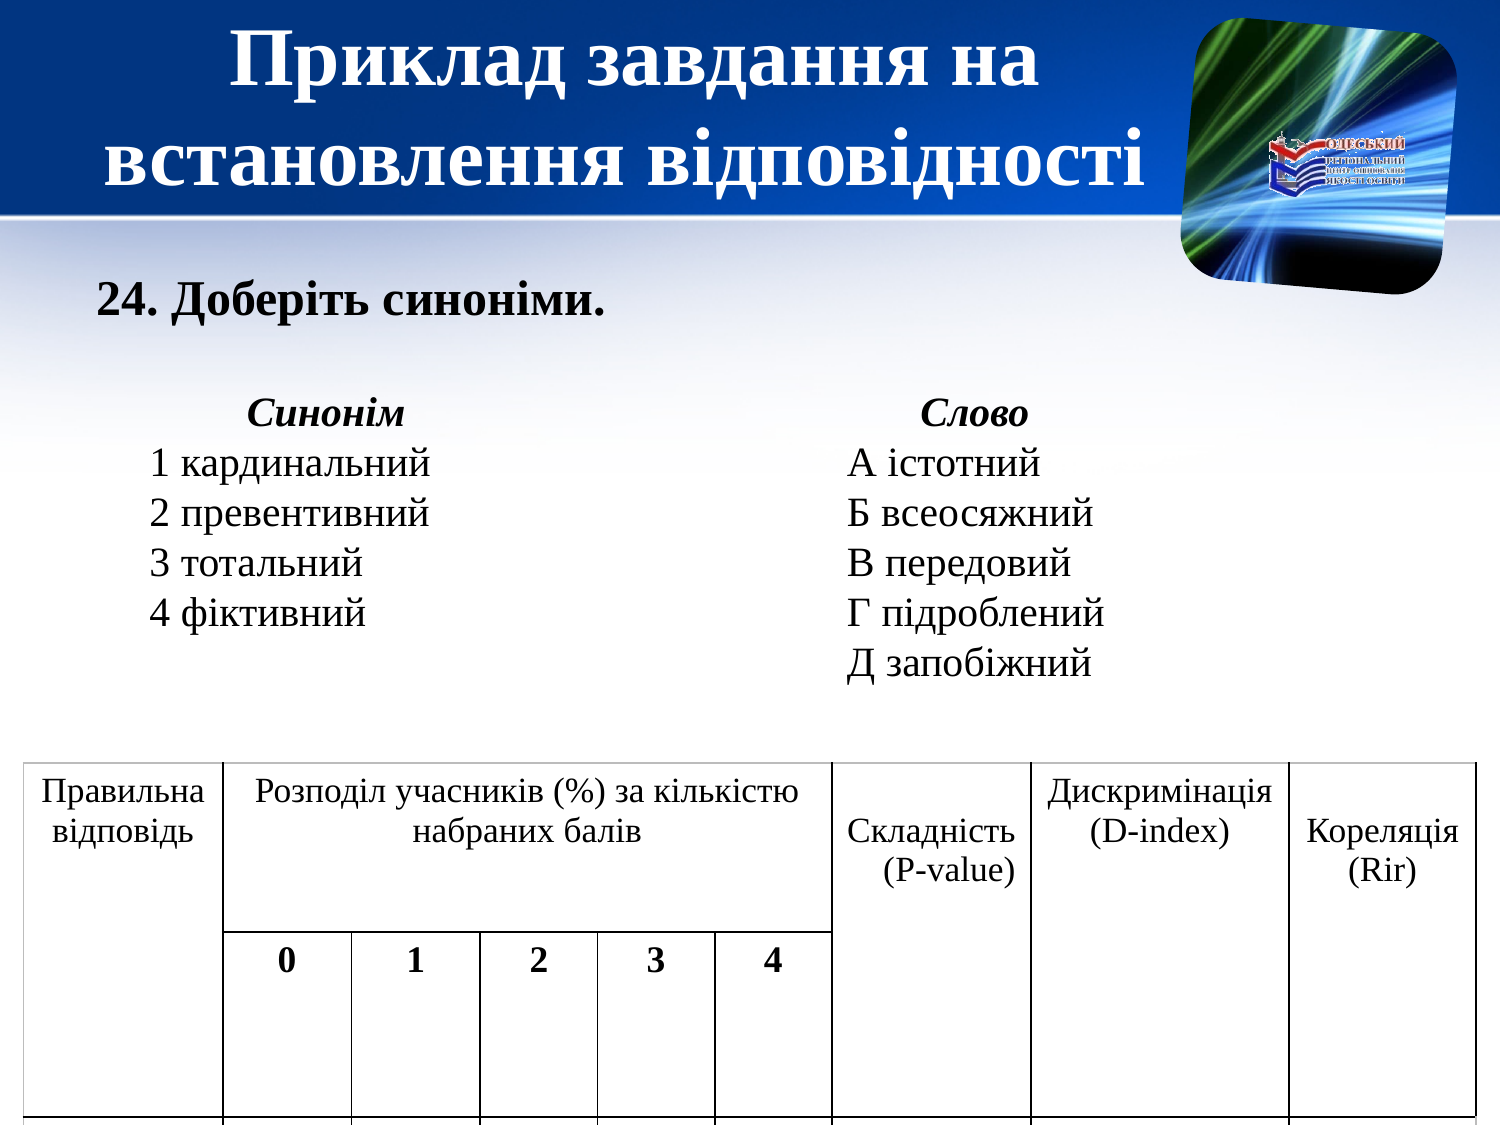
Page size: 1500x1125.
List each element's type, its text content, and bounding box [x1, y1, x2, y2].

table_cell 50,95 [1032, 1118, 1288, 1125]
table_cell 4 [716, 933, 831, 1116]
table_cell 2 [481, 933, 597, 1116]
text_box 24. Доберіть синоніми. Синонім Слово 1 кардинальний А істотний 2 превентивний Б всеосяжний 3 тотальний В передовий 4 фіктивний Г підроблений Д запобіжний [82, 257, 1348, 693]
table_cell 14,97 [598, 1118, 714, 1125]
picture [0, 0, 1500, 1125]
table_cell 1 [352, 933, 479, 1116]
table_header Кореляція (Rir) [1290, 764, 1475, 1116]
table_cell 24,47 [481, 1118, 597, 1125]
table_cell 22,99 [716, 1118, 831, 1125]
table_cell 0 [224, 933, 351, 1116]
table_cell 52,55 [833, 1118, 1030, 1125]
table_header Розподіл учасників (%) за кількістю набраних балів [224, 764, 831, 931]
table_header Дискримінація (D-index) [1032, 764, 1288, 1116]
table_cell АДБГ [24, 1118, 222, 1125]
table_cell 24,41 [352, 1118, 479, 1125]
table_header Складність (P-value) [833, 764, 1030, 1116]
table_cell 3 [598, 933, 714, 1116]
table_cell 0,55 [1290, 1118, 1475, 1125]
table_cell 13,17 [224, 1118, 351, 1125]
title Приклад завдання на встановлення відповідності [41, 8, 1229, 197]
table_header Правильна відповідь [24, 764, 222, 1116]
